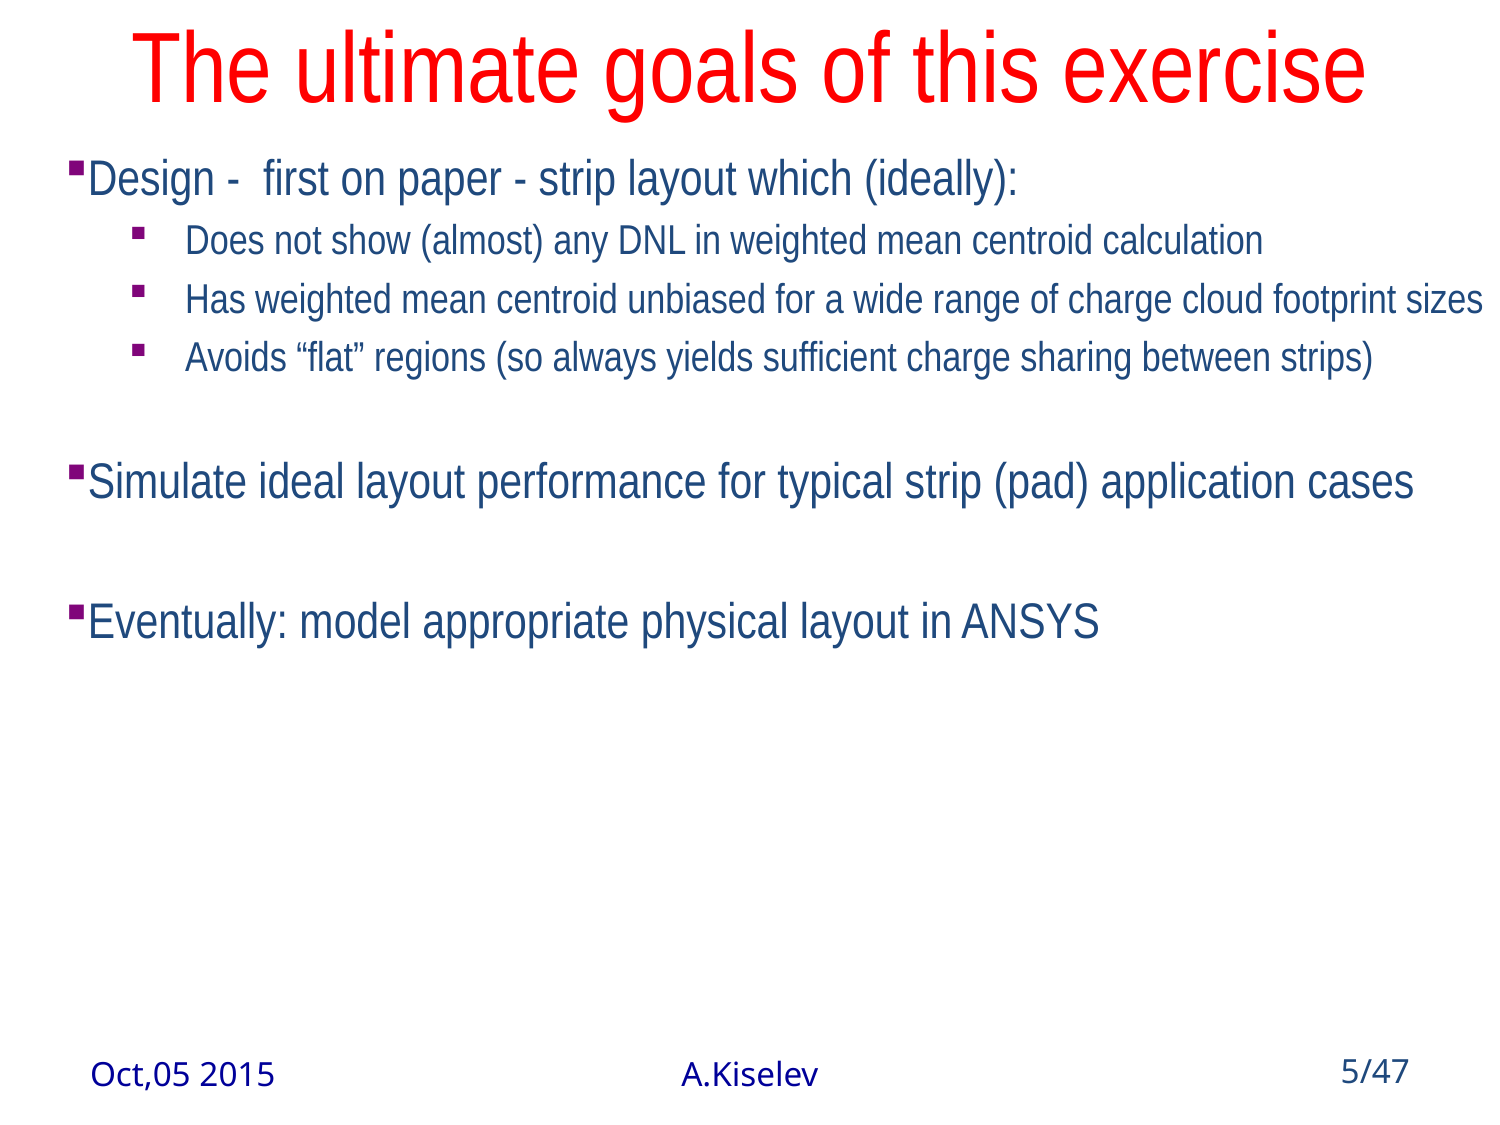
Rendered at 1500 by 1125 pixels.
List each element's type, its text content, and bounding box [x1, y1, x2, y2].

footer A.Kiselev [512, 1042, 988, 1103]
slide_number 5/47 [1074, 1042, 1425, 1103]
text_box Design - first on paper - strip layout which (ideally): Does not show (almost) any DNL in weighted mean centroid calculation Has weighted mean centroid unbiased for a wide range of charge cloud footprint sizes Avoids “flat” regions (so always yields sufficient charge sharing between strips) Simulate ideal layout performance for typical strip (pad) application cases Eventually: model appropriate physical layout in ANSYS [50, 137, 1500, 688]
title The ultimate goals of this exercise [0, 0, 1500, 125]
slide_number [75, 1042, 425, 1103]
